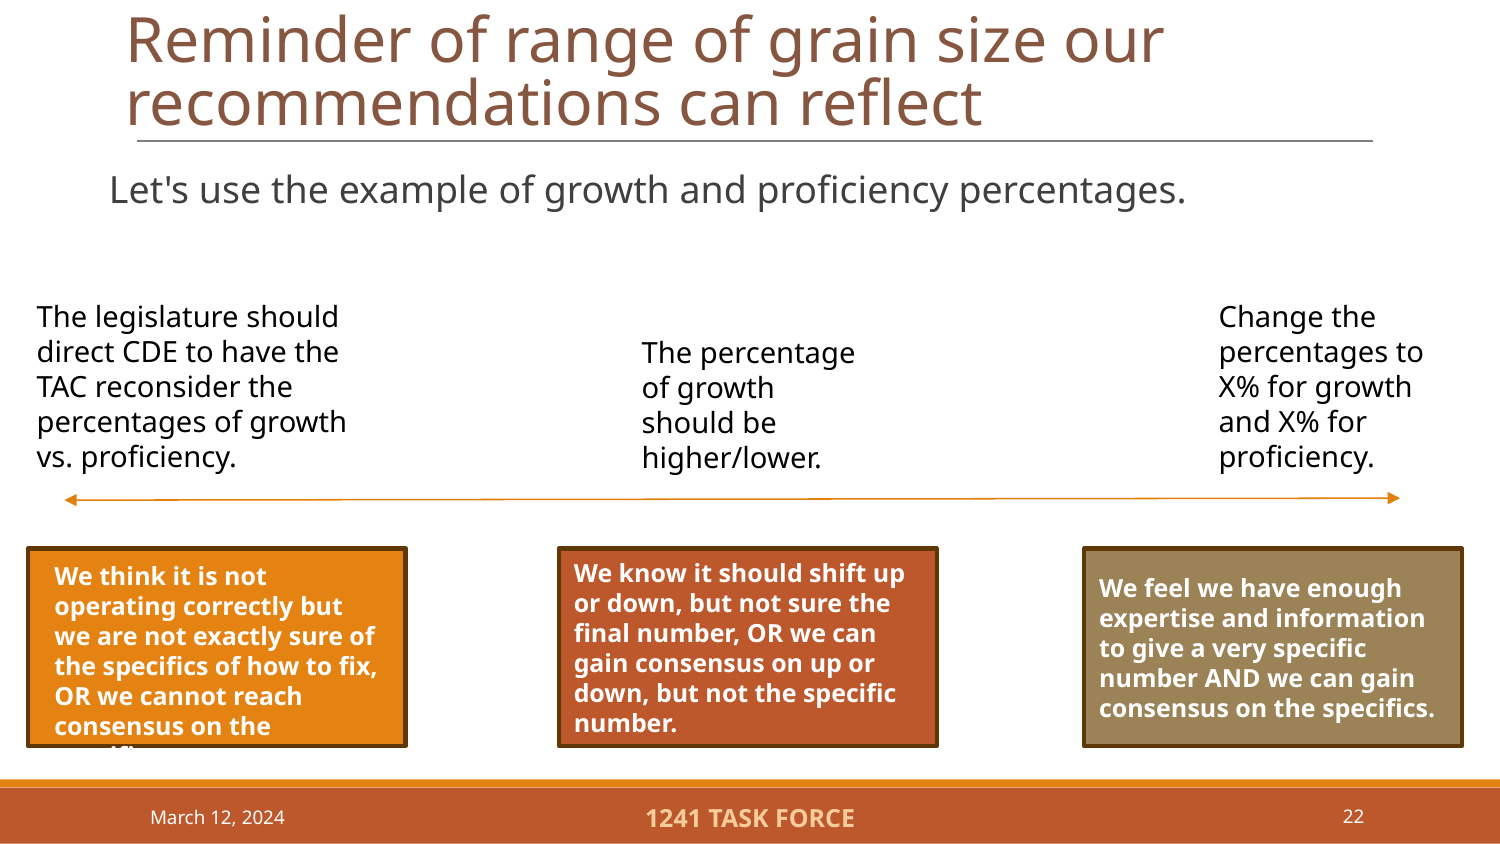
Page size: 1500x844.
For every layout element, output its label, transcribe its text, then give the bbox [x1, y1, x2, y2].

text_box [64, 497, 1401, 501]
text_box [27, 548, 406, 747]
slide_number 22 [1218, 794, 1380, 840]
text_box The percentage of growth should be higher/lower. [626, 326, 883, 482]
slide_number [135, 794, 440, 840]
text_box Change the percentages to X% for growth and X% for proficiency. [1203, 291, 1462, 482]
list Let's use the example of growth and proficiency percentages. [34, 163, 1463, 723]
title Reminder of range of grain size our recommendations can reflect [110, 51, 1462, 146]
text_box We think it is not operating correctly but we are not exactly sure of the specifics of how to fix, OR we cannot reach consensus on the specifics. [39, 552, 394, 778]
footer 1241 TASK FORCE [453, 794, 1047, 840]
text_box We feel we have enough expertise and information to give a very specific number AND we can gain consensus on the specifics. [1084, 548, 1462, 747]
text_box The legislature should direct CDE to have the TAC reconsider the percentages of growth vs. proficiency. [21, 291, 401, 481]
text_box We know it should shift up or down, but not sure the final number, OR we can gain consensus on up or down, but not the specific number. [558, 548, 937, 747]
